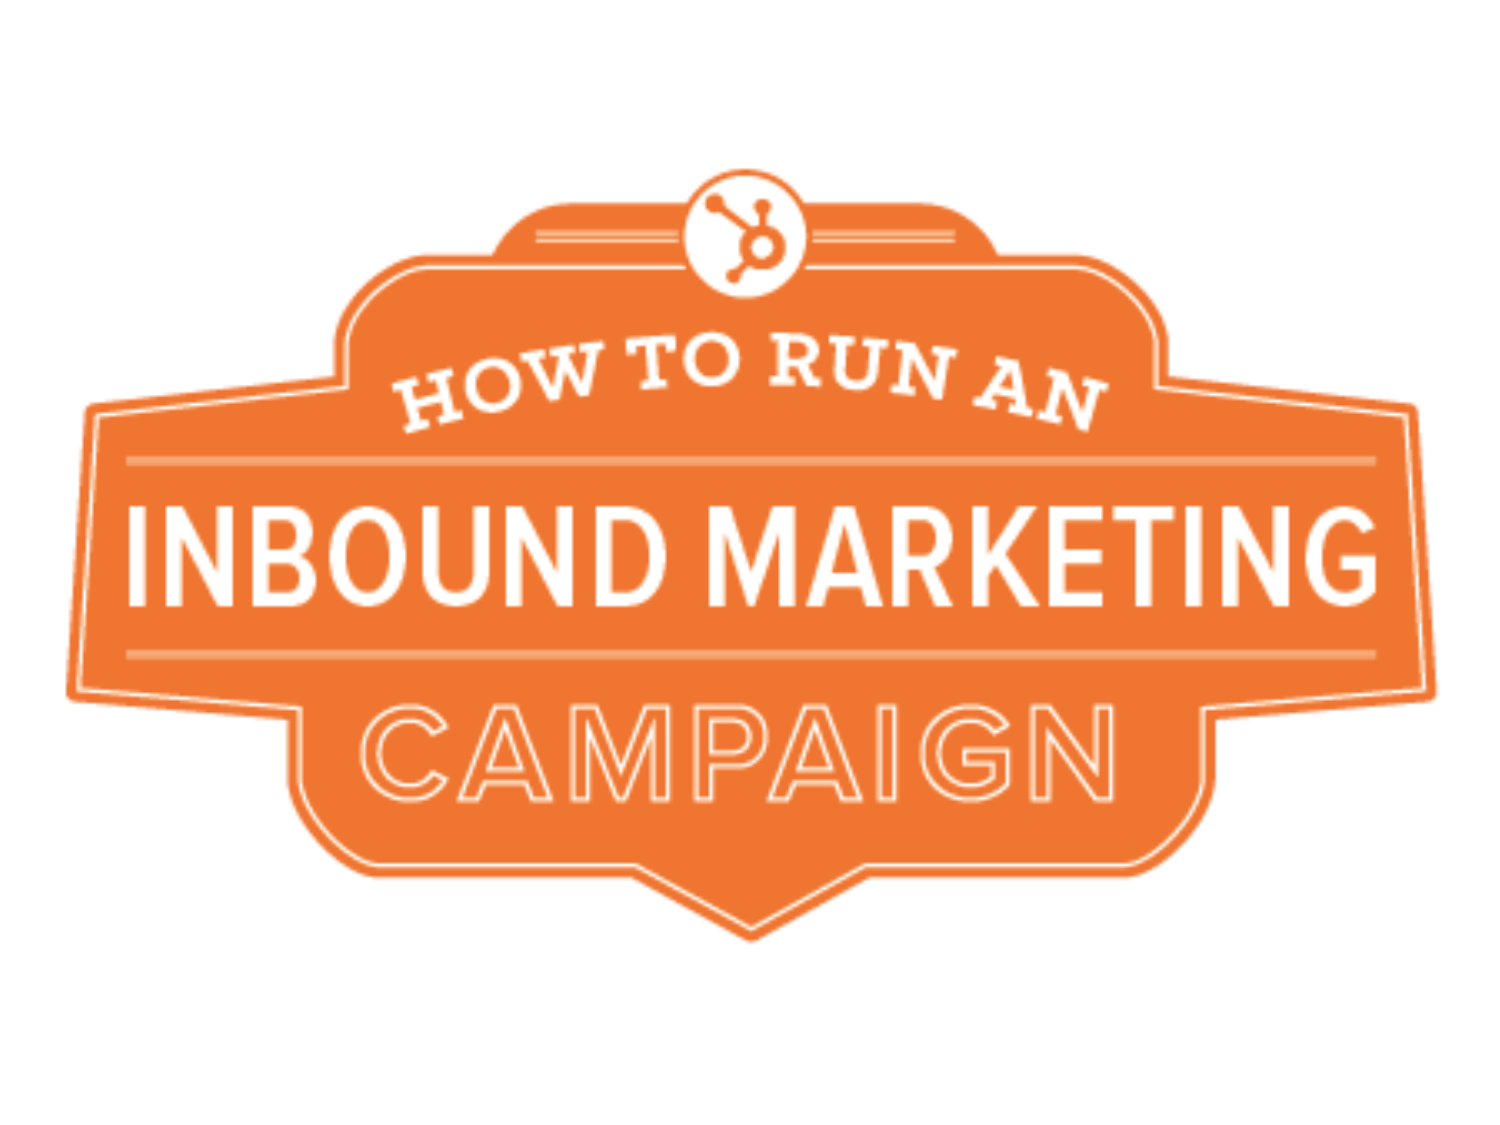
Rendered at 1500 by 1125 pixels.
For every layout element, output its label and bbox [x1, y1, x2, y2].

picture [4, 127, 1500, 998]
